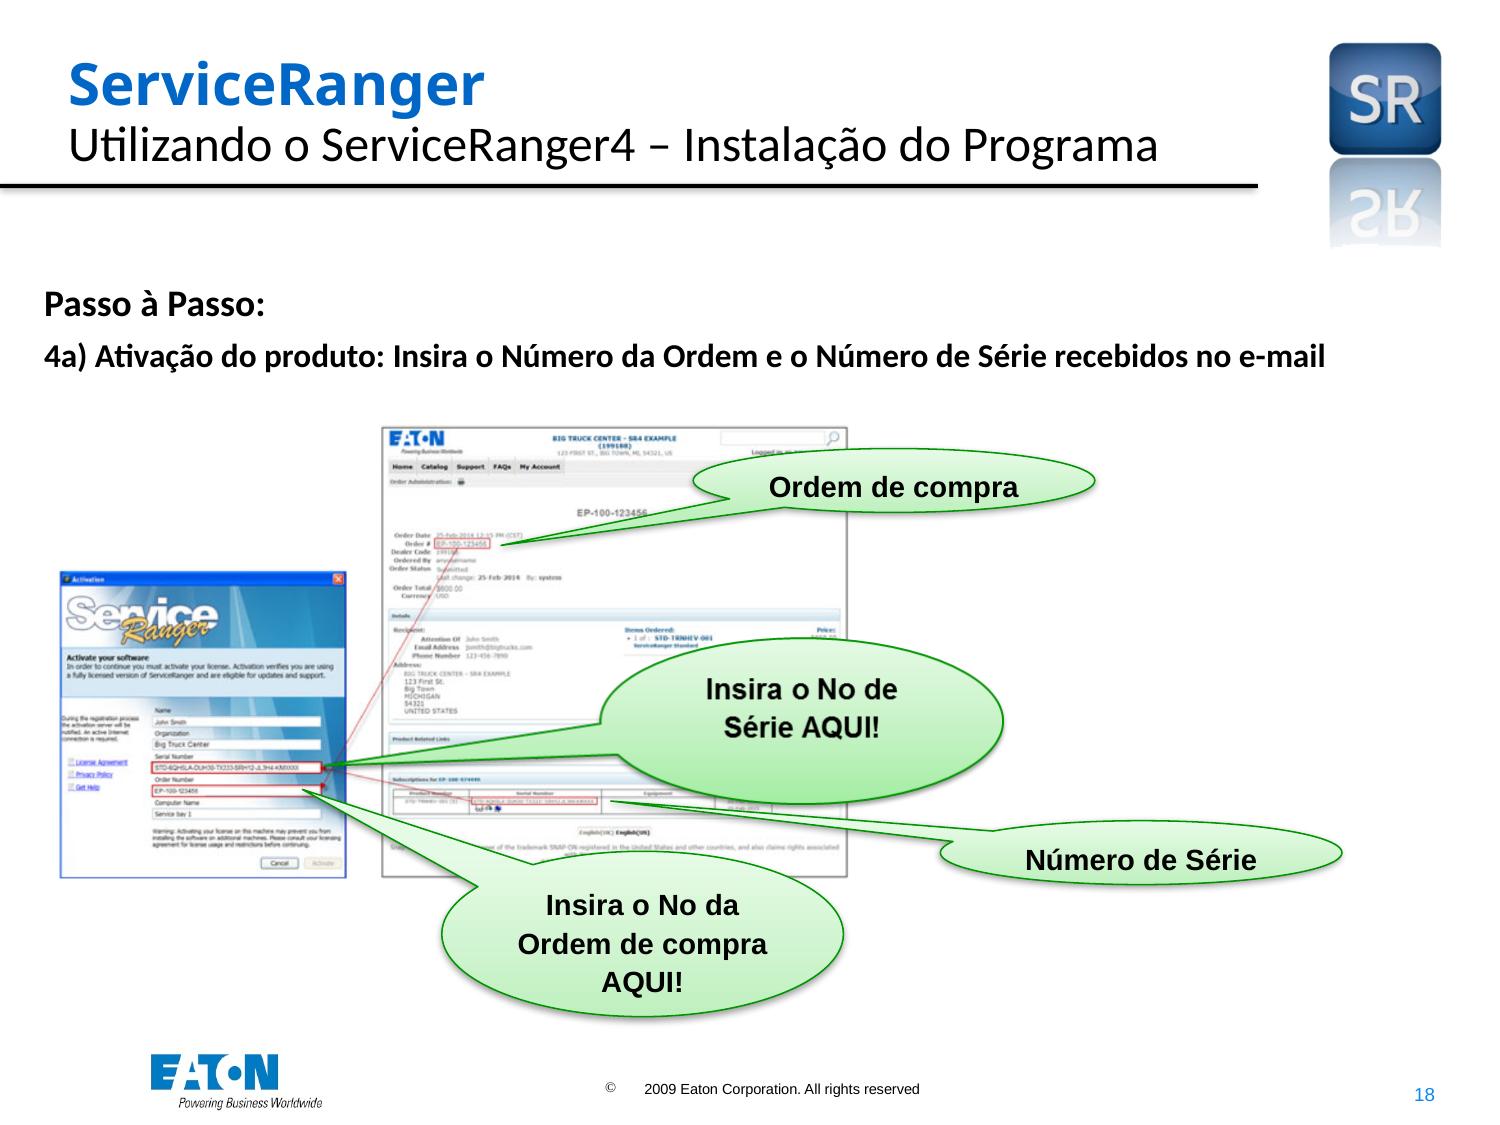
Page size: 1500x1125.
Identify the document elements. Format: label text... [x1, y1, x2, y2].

picture [56, 424, 1012, 879]
picture [142, 1044, 330, 1118]
text_box Ordem de compra [853, 447, 1096, 514]
text_box Insira o No da Ordem de compra AQUI! [441, 888, 845, 1018]
title ServiceRanger Utilizando o ServiceRanger4 – Instalação do Programa [53, 0, 1354, 180]
text_box Número de Série [853, 819, 1343, 886]
text_box Passo à Passo: 4a) Ativação do produto: Insira o Número da Ordem e o Número de Série recebidos no e-mail [29, 267, 1447, 414]
